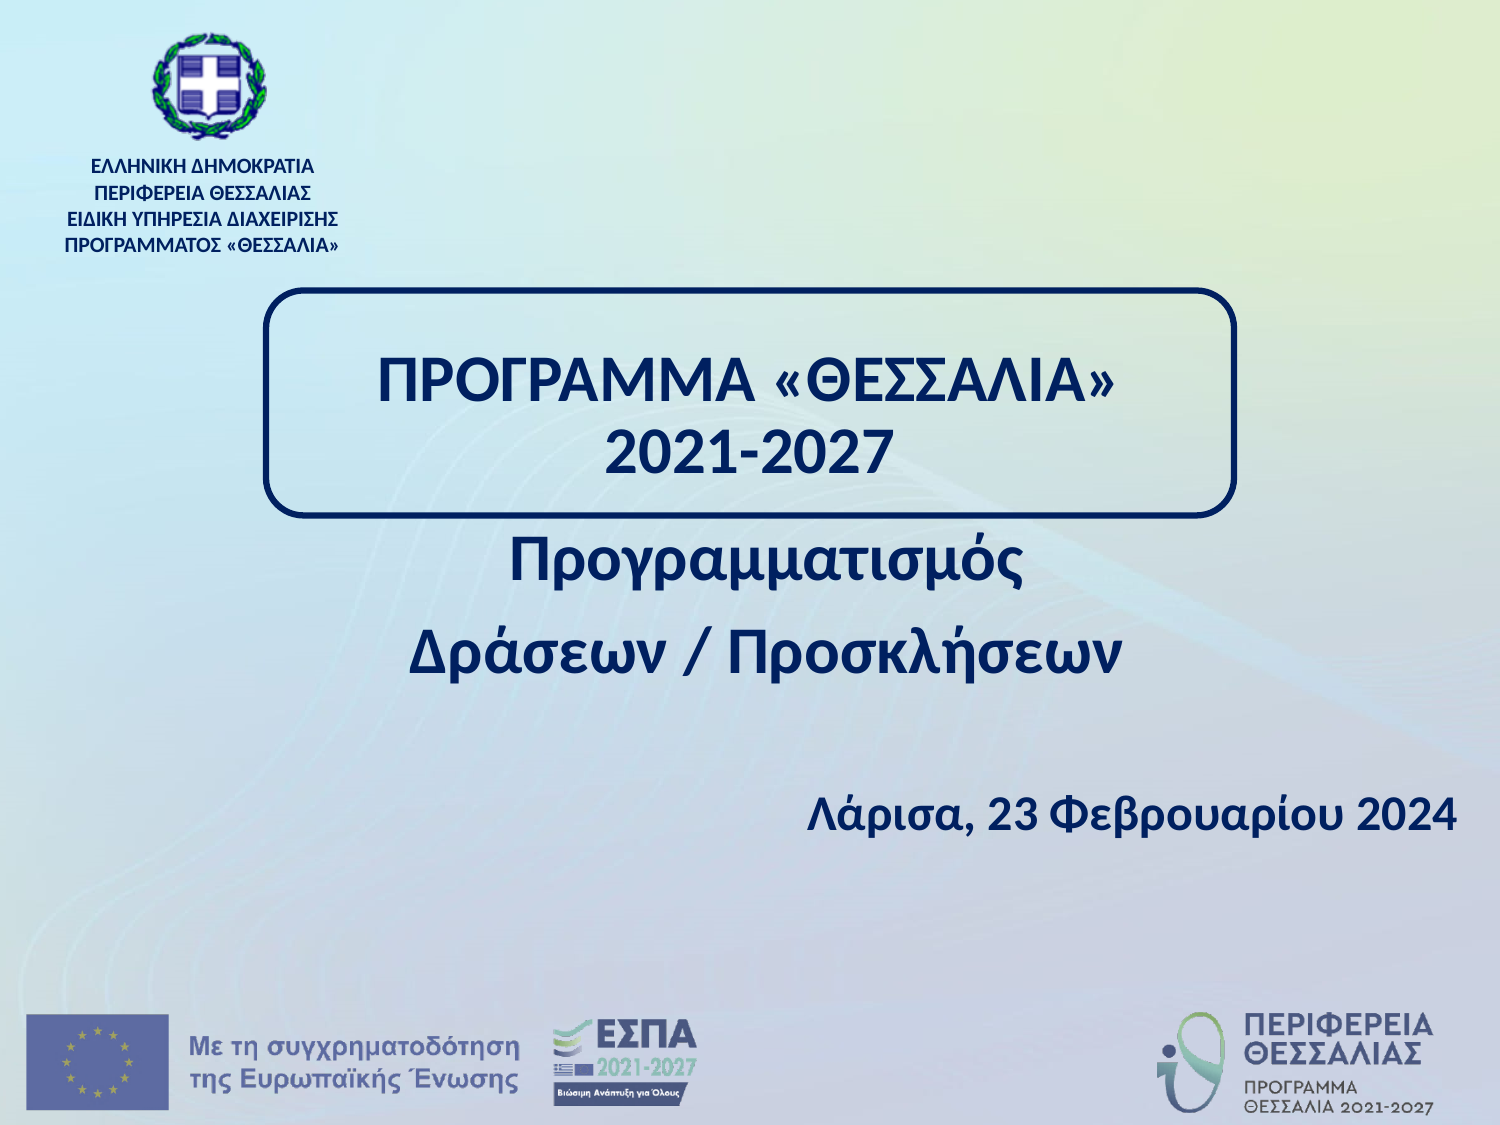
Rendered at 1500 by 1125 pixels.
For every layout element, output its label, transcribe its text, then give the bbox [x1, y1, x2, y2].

text_box ΕΛΛΗΝΙΚΗ ΔΗΜΟΚΡΑΤΙΑ ΠΕΡΙΦΕΡΕΙΑ ΘΕΣΣΑΛΙΑΣ ΕΙΔΙΚΗ ΥΠΗΡΕΣΙΑ ΔΙΑΧΕΙΡΙΣΗΣ ΠΡΟΓΡΑΜΜΑΤΟΣ «ΘΕΣΣΑΛΙΑ» [49, 144, 356, 265]
text_box Προγραμματισμός Δράσεων / Προσκλήσεων [325, 515, 1209, 598]
text_box Λάρισα, 23 Φεβρουαρίου 2024 [589, 779, 1473, 857]
text_box [264, 289, 1236, 517]
picture [0, 1, 1500, 1125]
